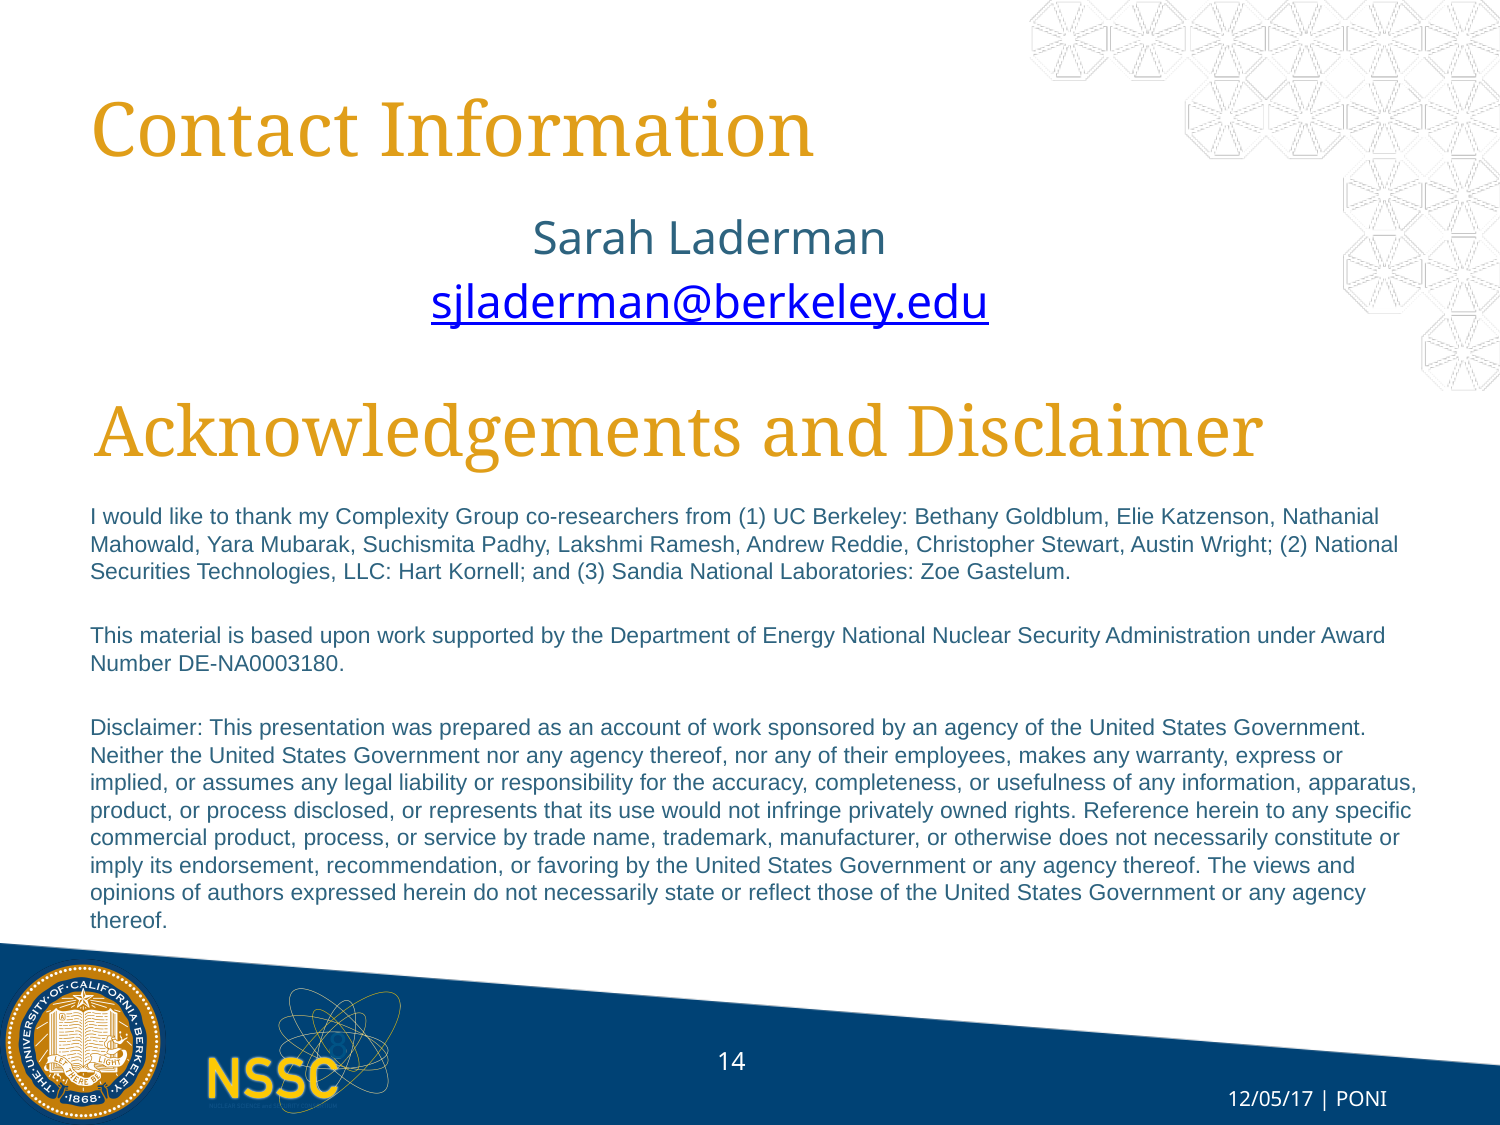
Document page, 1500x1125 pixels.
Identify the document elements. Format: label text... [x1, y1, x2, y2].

list Sarah Laderman sjladerman@berkeley.edu [75, 201, 1345, 369]
text_box Acknowledgements and Disclaimer [79, 368, 1354, 488]
list I would like to thank my Complexity Group co-researchers from (1) UC Berkeley: Bethany Goldblum, Elie Katzenson, Nathanial Mahowald, Yara Mubarak, Suchismita Padhy, Lakshmi Ramesh, Andrew Reddie, Christopher Stewart, Austin Wright; (2) National Securities Technologies, LLC: Hart Kornell; and (3) Sandia National Laboratories: Zoe Gastelum. This material is based upon work supported by the Department of Energy National Nuclear Security Administration under Award Number DE-NA0003180. Disclaimer: This presentation was prepared as an account of work sponsored by an agency of the United States Government. Neither the United States Government nor any agency thereof, nor any of their employees, makes any warranty, express or implied, or assumes any legal liability or responsibility for the accuracy, completeness, or usefulness of any information, apparatus, product, or process disclosed, or represents that its use would not infringe privately owned rights. Reference herein to any specific commercial product, process, or service by trade name, trademark, manufacturer, or otherwise does not necessarily constitute or imply its endorsement, recommendation, or favoring by the United States Government or any agency thereof. The views and opinions of authors expressed herein do not necessarily state or reflect those of the United States Government or any agency thereof. [75, 493, 1434, 944]
title Contact Information [957, 66, 1349, 187]
picture [0, 959, 166, 1125]
text_box [25, 0, 957, 244]
picture [198, 987, 407, 1123]
